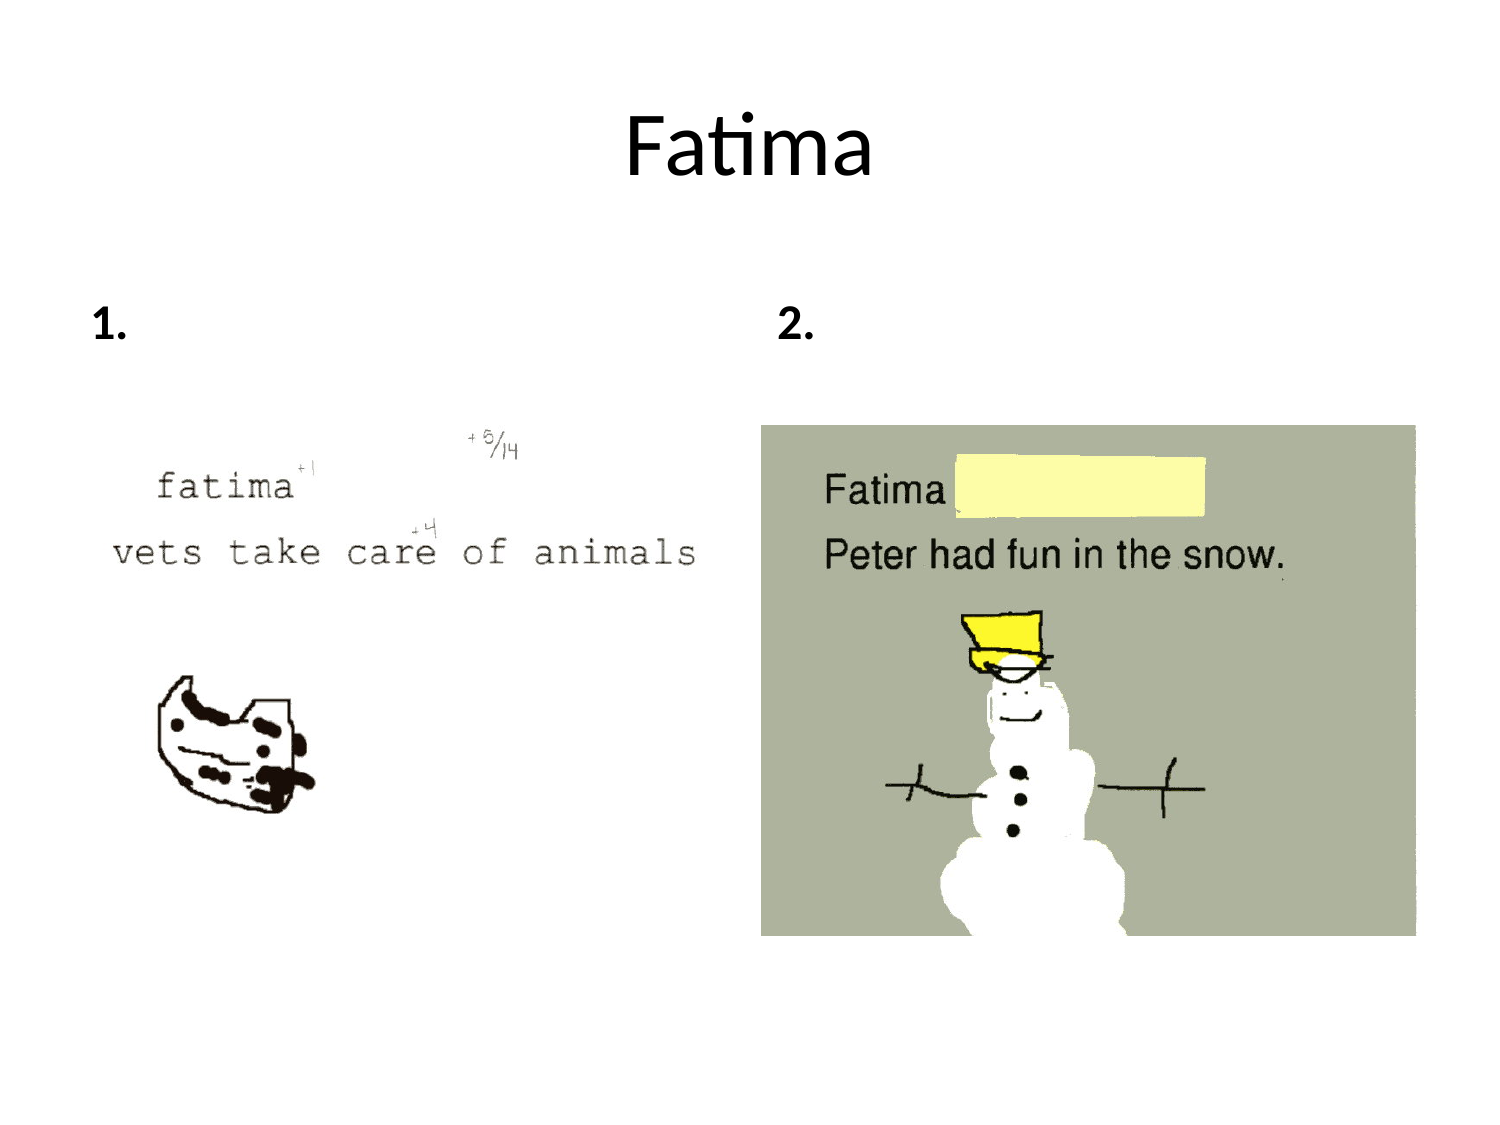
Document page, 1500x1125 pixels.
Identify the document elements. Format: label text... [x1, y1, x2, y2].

list 2. [761, 251, 1425, 357]
title Fatima [75, 45, 1425, 233]
list 1. [75, 251, 738, 357]
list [761, 425, 1426, 936]
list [74, 425, 738, 936]
